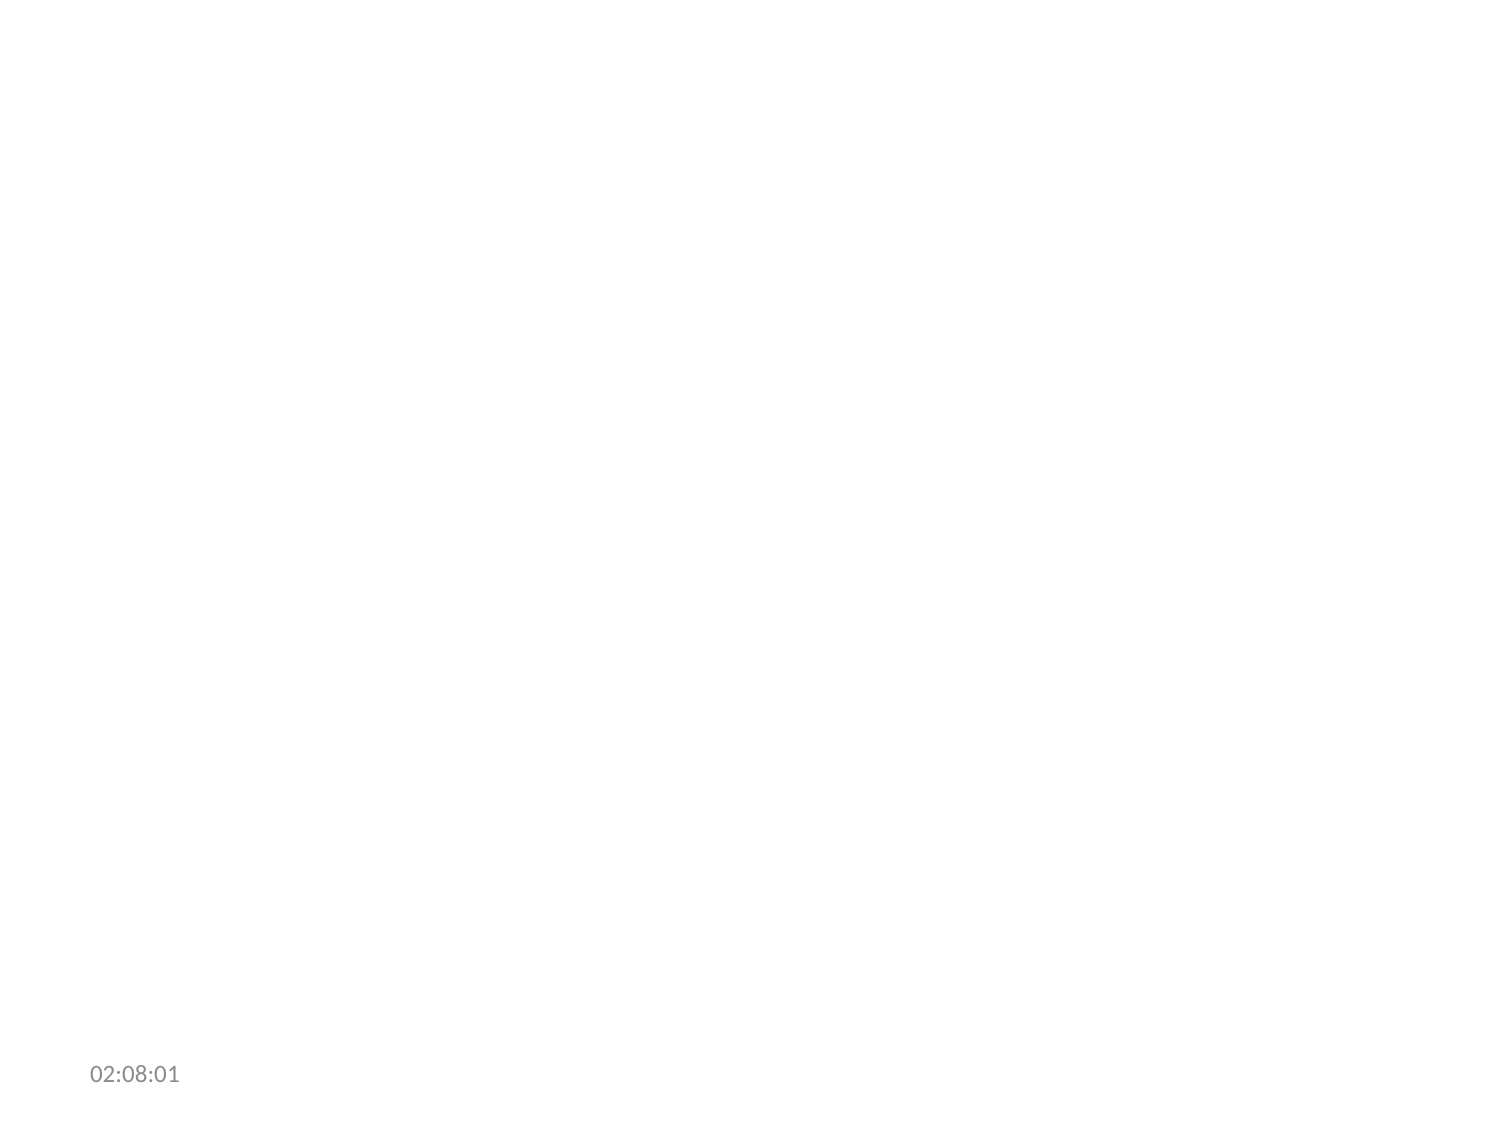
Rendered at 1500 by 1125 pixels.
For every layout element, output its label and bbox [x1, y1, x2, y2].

slide_number [75, 1042, 425, 1103]
